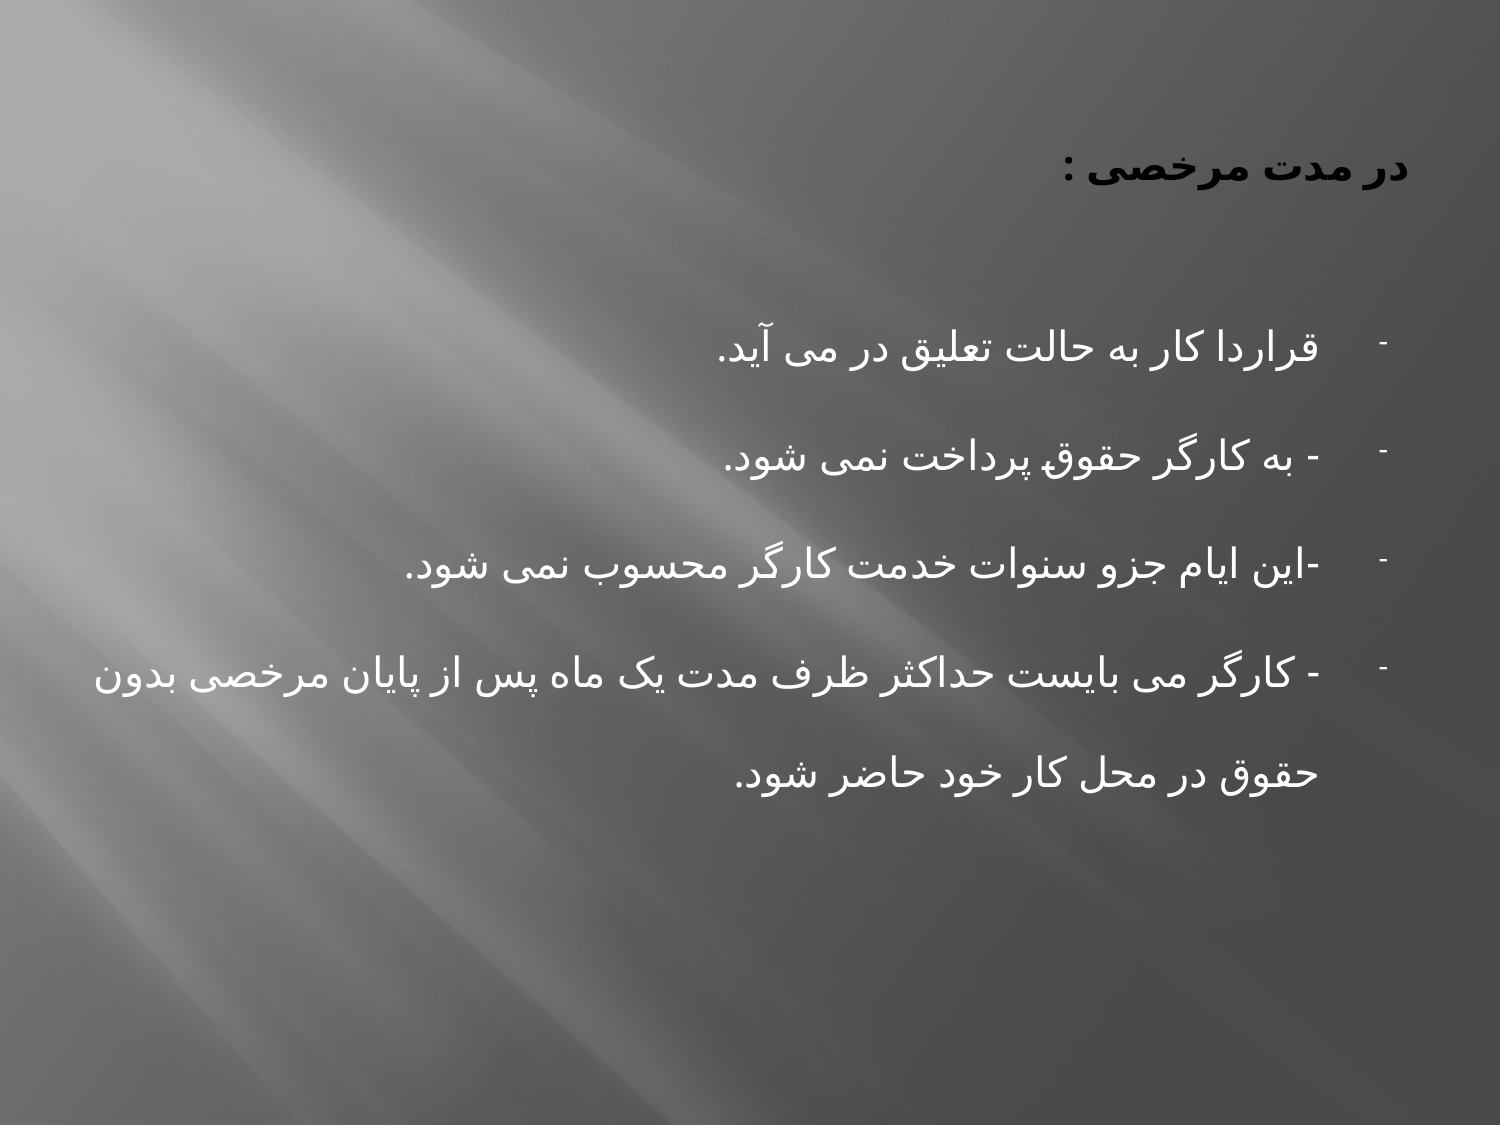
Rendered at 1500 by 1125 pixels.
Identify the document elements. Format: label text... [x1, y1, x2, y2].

title در مدت مرخصی : [75, 45, 1425, 233]
list قراردا کار به حالت تعلیق در می آید. - به کارگر حقوق پرداخت نمی شود. -این ایام جزو سنوات خدمت کارگر محسوب نمی شود. - کارگر می بایست حداکثر ظرف مدت یک ماه پس از پایان مرخصی بدون حقوق در محل کار خود حاضر شود. [75, 262, 1425, 1035]
